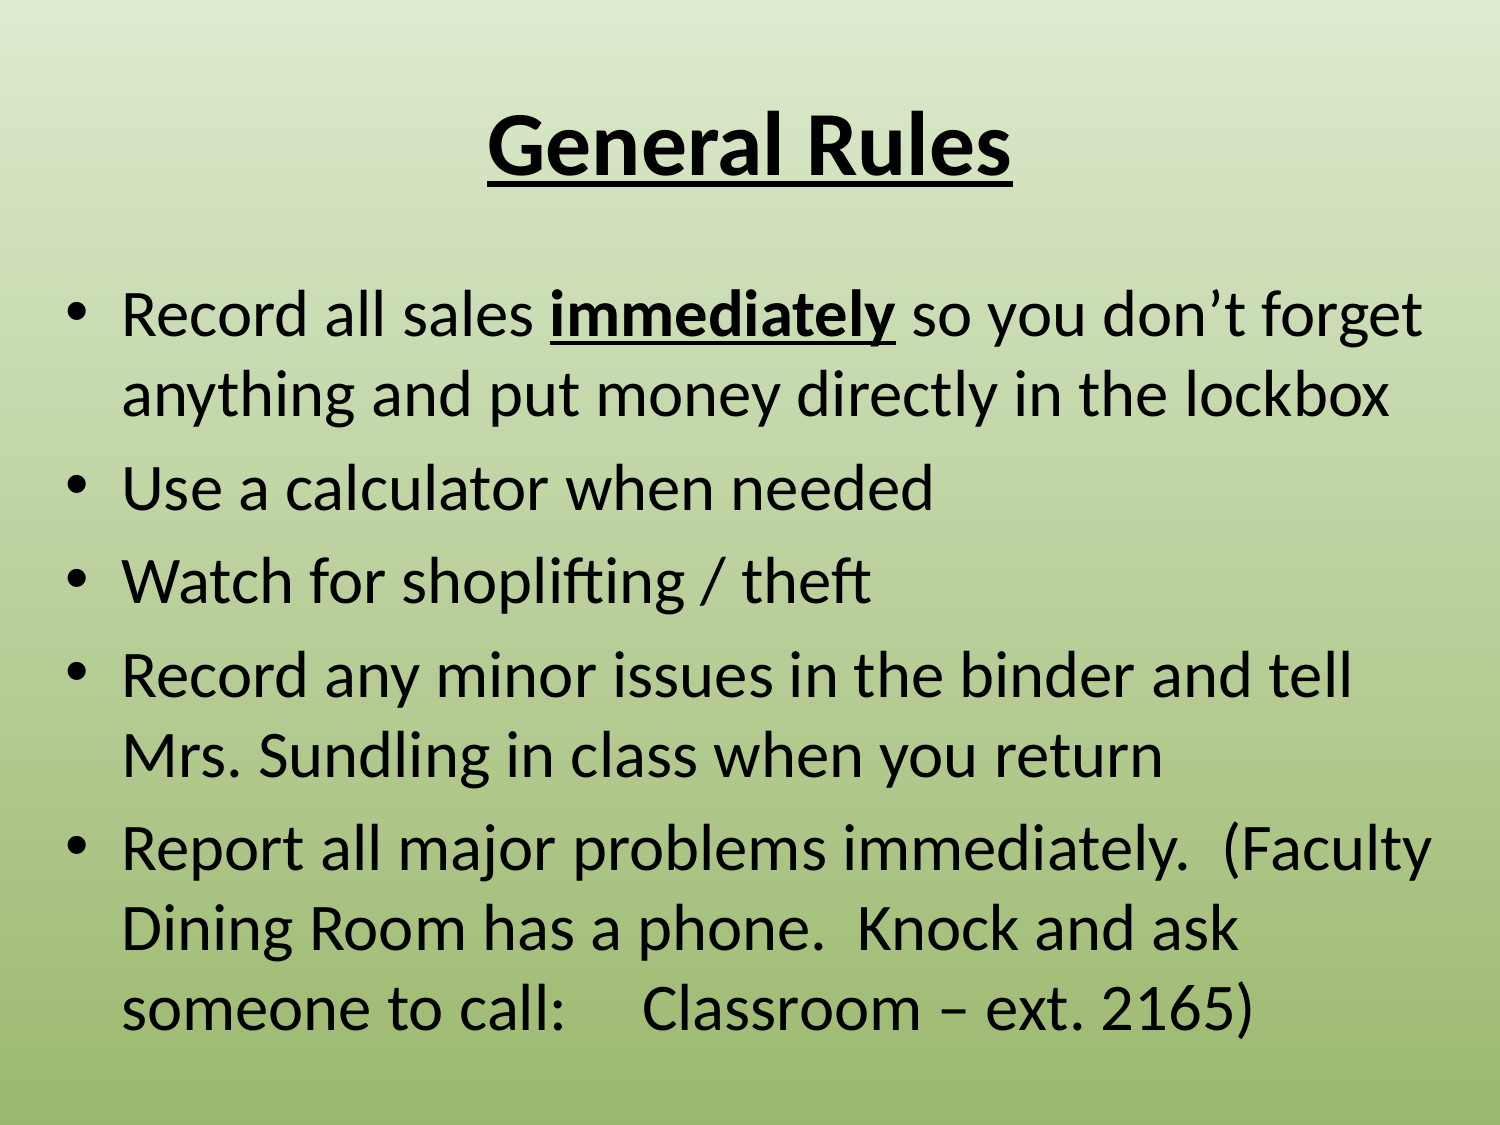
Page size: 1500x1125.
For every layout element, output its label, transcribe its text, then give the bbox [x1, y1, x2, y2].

list Record all sales immediately so you don’t forget anything and put money directly in the lockbox Use a calculator when needed Watch for shoplifting / theft Record any minor issues in the binder and tell Mrs. Sundling in class when you return Report all major problems immediately. (Faculty Dining Room has a phone. Knock and ask someone to call: Classroom – ext. 2165) [50, 262, 1463, 1063]
title General Rules [75, 45, 1425, 233]
